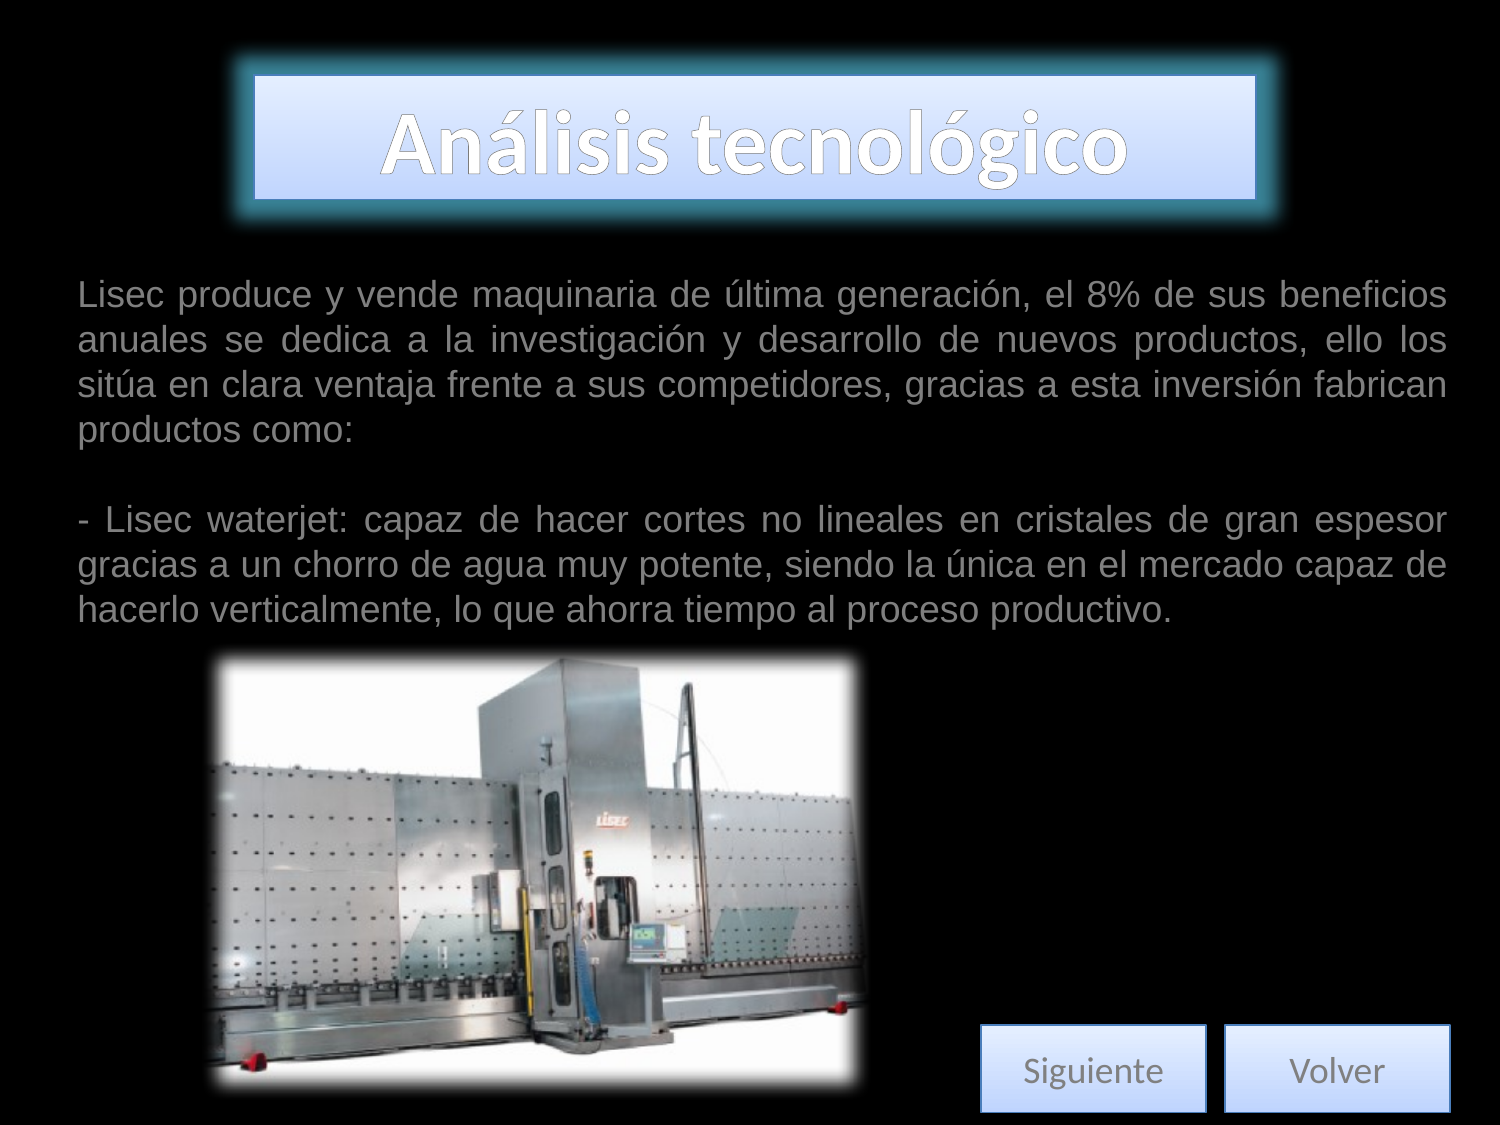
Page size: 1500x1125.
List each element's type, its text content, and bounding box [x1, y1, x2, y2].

text_box Lisec produce y vende maquinaria de última generación, el 8% de sus beneficios anuales se dedica a la investigación y desarrollo de nuevos productos, ello los sitúa en clara ventaja frente a sus competidores, gracias a esta inversión fabrican productos como: - Lisec waterjet: capaz de hacer cortes no lineales en cristales de gran espesor gracias a un chorro de agua muy potente, siendo la única en el mercado capaz de hacerlo verticalmente, lo que ahorra tiempo al proceso productivo. [62, 262, 1463, 638]
text_box Análisis tecnológico [253, 74, 1257, 200]
text_box Volver [1224, 1024, 1451, 1113]
text_box Siguiente [980, 1024, 1207, 1113]
picture [199, 640, 873, 1101]
